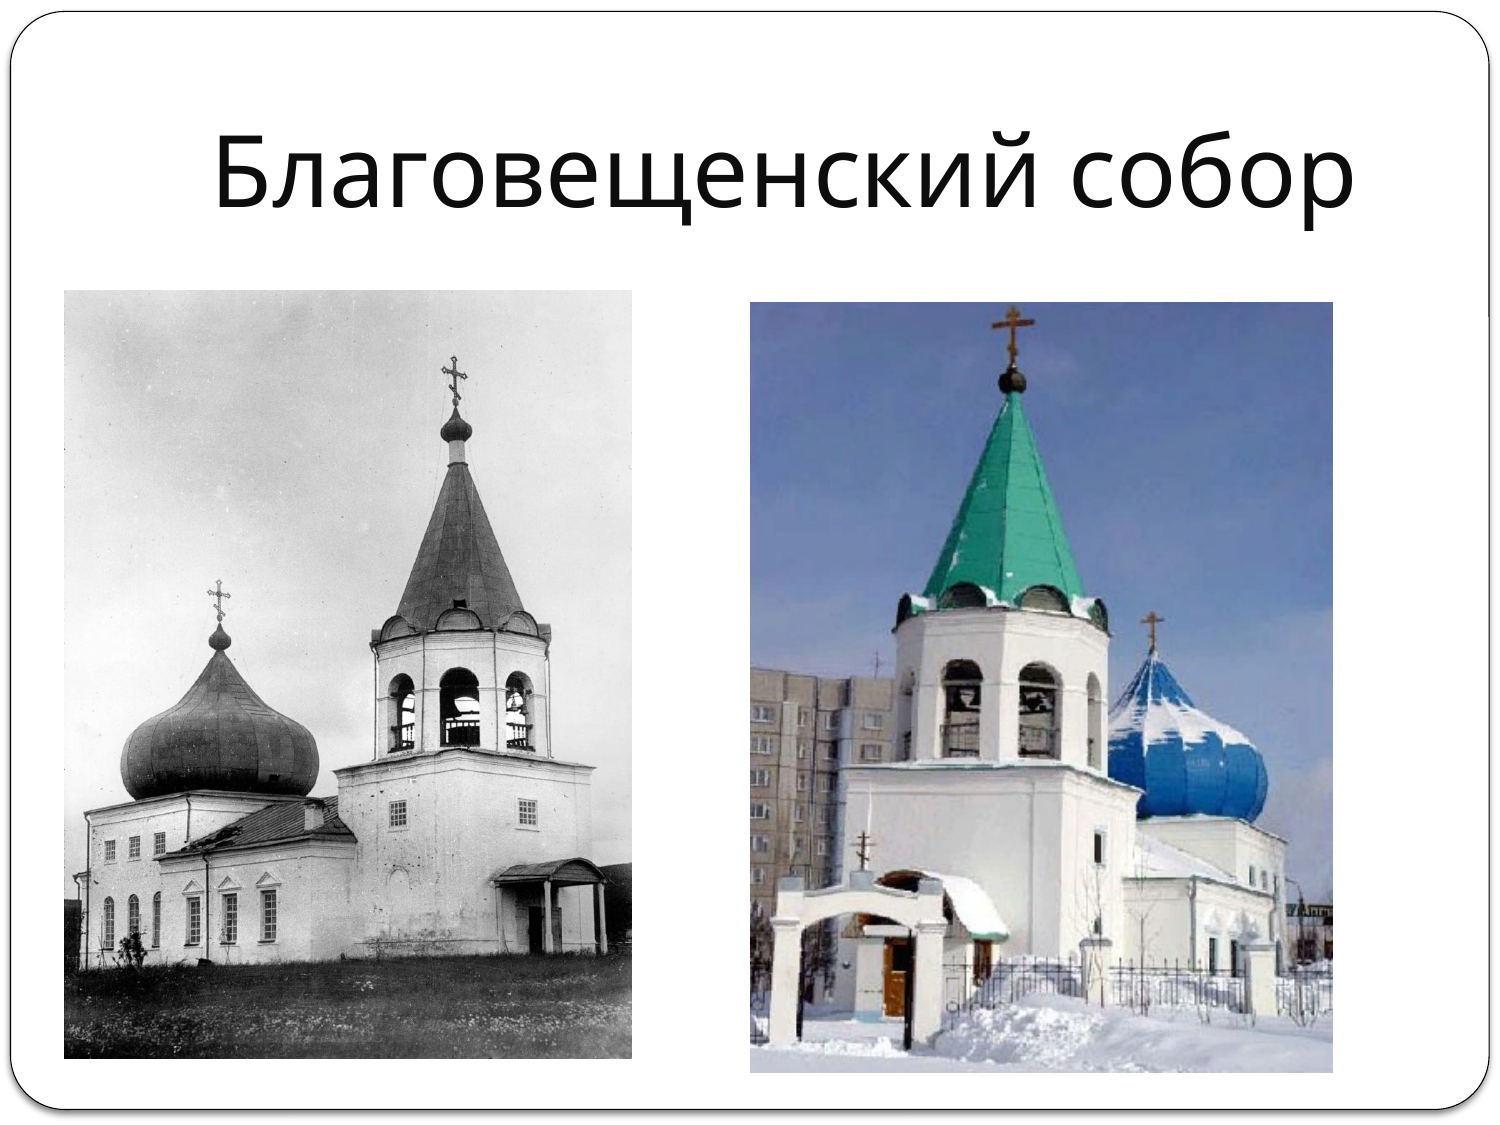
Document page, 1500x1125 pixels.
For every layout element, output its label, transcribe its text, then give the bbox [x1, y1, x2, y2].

title Благовещенский собор [147, 54, 1423, 243]
picture [749, 302, 1333, 1074]
picture [64, 290, 633, 1059]
